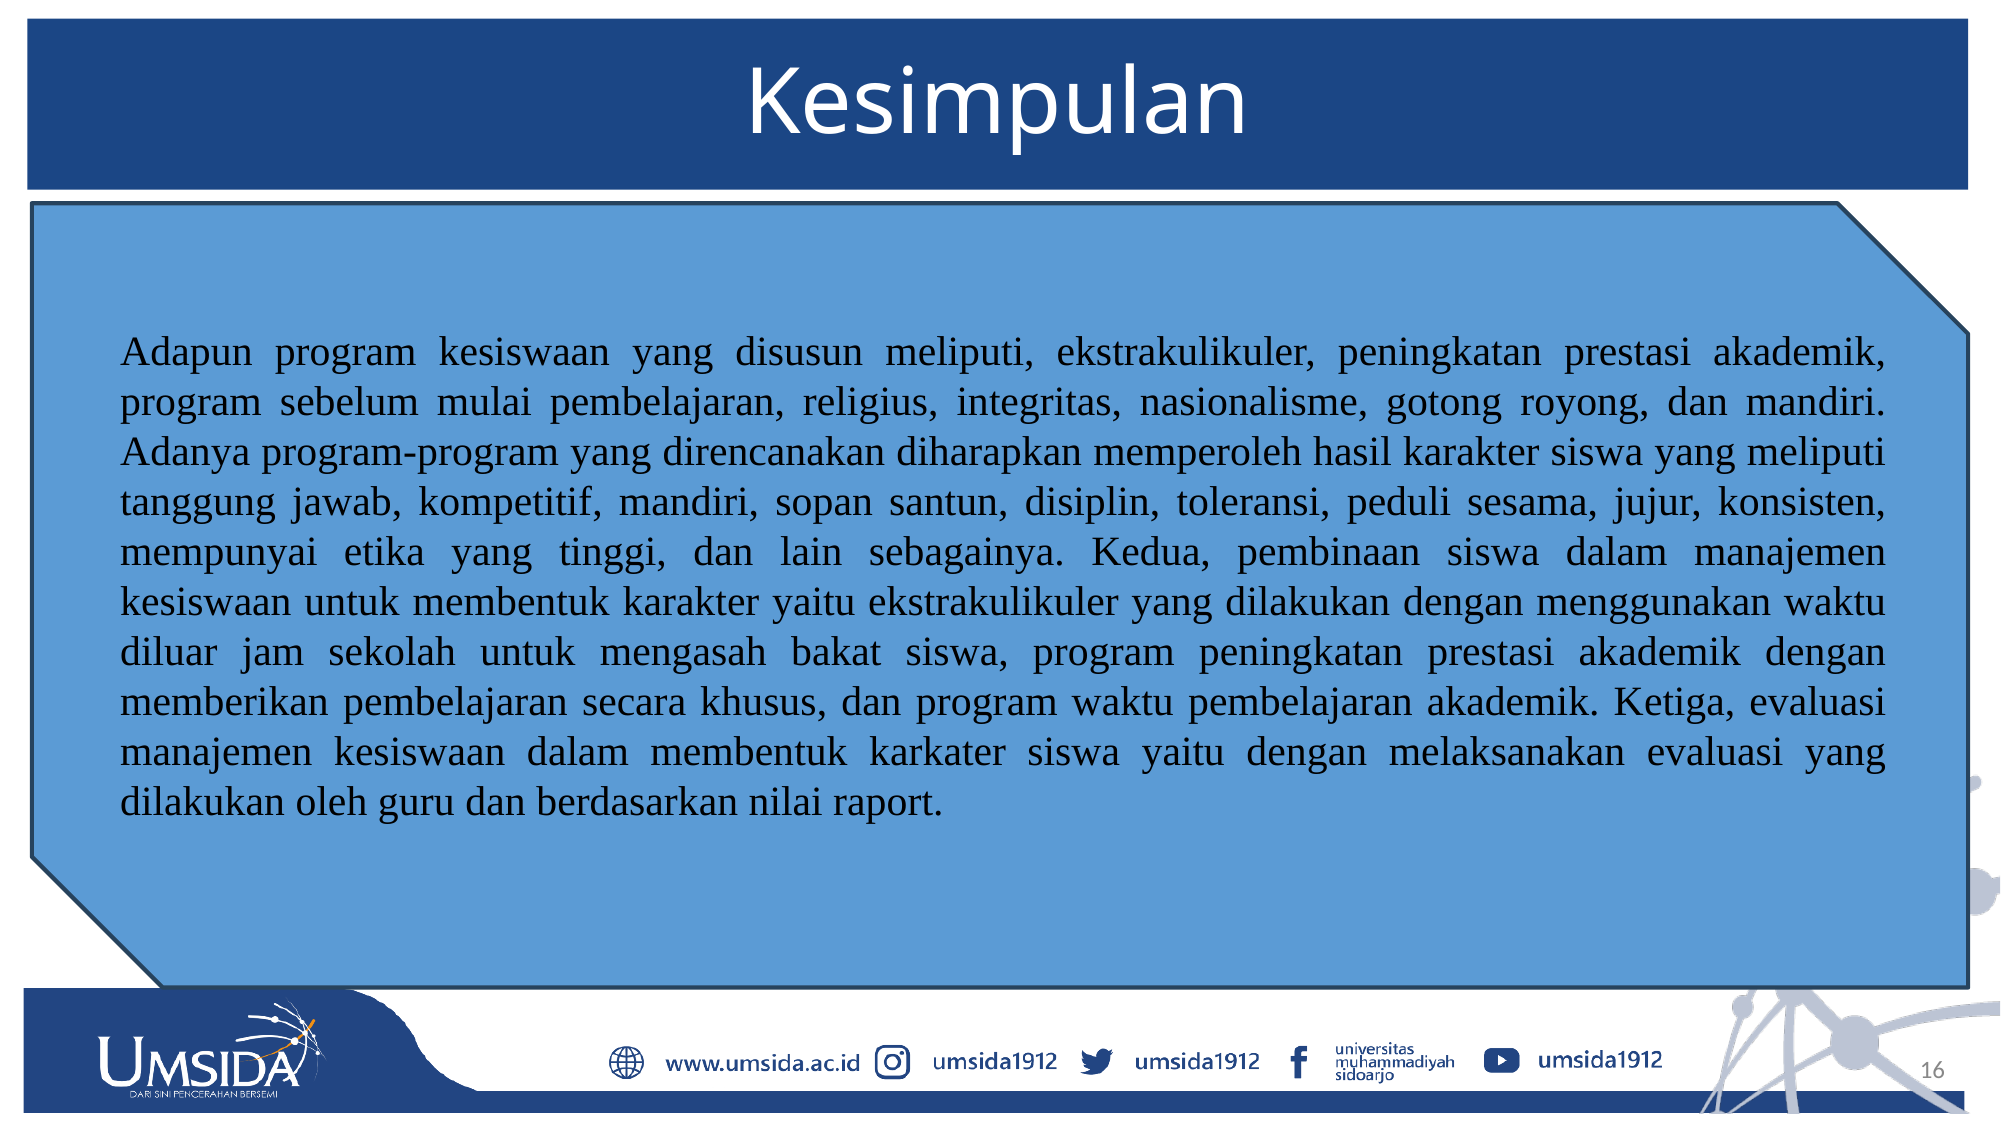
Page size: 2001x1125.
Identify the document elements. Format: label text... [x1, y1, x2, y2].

picture [23, 51, 2001, 1114]
title Kesimpulan [27, 18, 1969, 190]
text_box Adapun program kesiswaan yang disusun meliputi, ekstrakulikuler, peningkatan prestasi akademik, program sebelum mulai pembelajaran, religius, integritas, nasionalisme, gotong royong, dan mandiri. Adanya program-program yang direncanakan diharapkan memperoleh hasil karakter siswa yang meliputi tanggung jawab, kompetitif, mandiri, sopan santun, disiplin, toleransi, peduli sesama, jujur, konsisten, mempunyai etika yang tinggi, dan lain sebagainya. Kedua, pembinaan siswa dalam manajemen kesiswaan untuk membentuk karakter yaitu ekstrakulikuler yang dilakukan dengan menggunakan waktu diluar jam sekolah untuk mengasah bakat siswa, program peningkatan prestasi akademik dengan memberikan pembelajaran secara khusus, dan program waktu pembelajaran akademik. Ketiga, evaluasi manajemen kesiswaan dalam membentuk karkater siswa yaitu dengan melaksanakan evaluasi yang dilakukan oleh guru dan berdasarkan nilai raport. [29, 201, 1971, 990]
